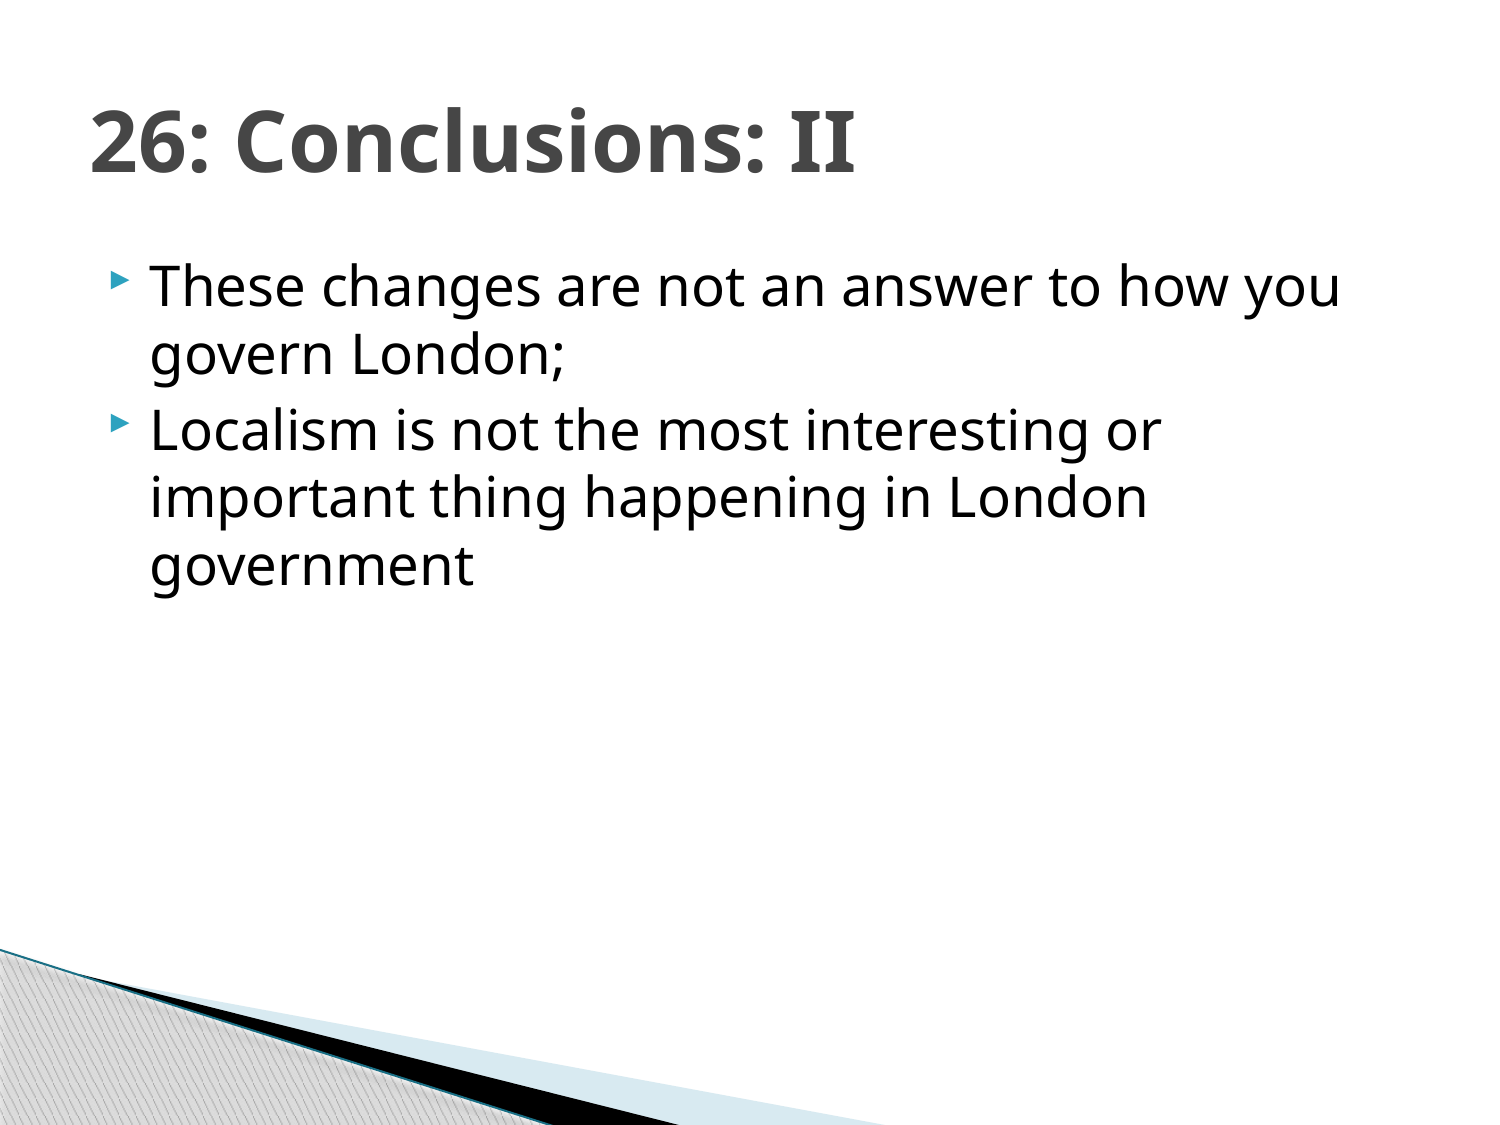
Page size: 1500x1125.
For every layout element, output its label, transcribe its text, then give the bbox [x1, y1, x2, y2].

list These changes are not an answer to how you govern London; Localism is not the most interesting or important thing happening in London government [75, 243, 1425, 986]
title 26: Conclusions: II [75, 45, 1425, 233]
